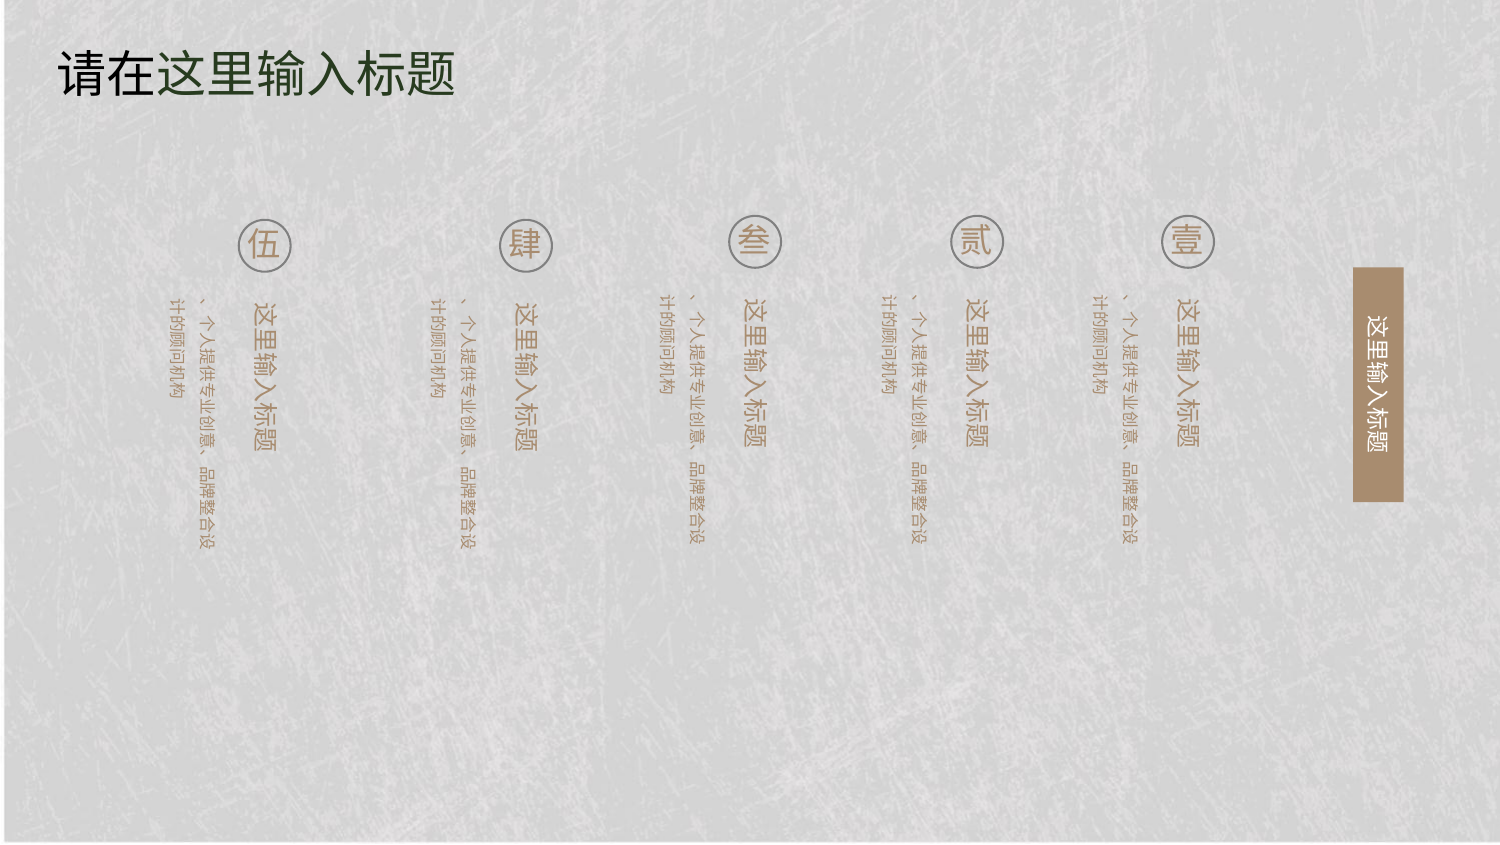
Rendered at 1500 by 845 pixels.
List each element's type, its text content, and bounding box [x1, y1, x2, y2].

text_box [944, 211, 1009, 268]
text_box 这里输入标题 [729, 293, 783, 456]
picture [0, 0, 1500, 844]
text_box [231, 215, 296, 272]
text_box 、个人提供专业创意、品牌整合设计的顾问机构 [645, 288, 730, 555]
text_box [493, 215, 558, 272]
text_box 这里输入标题 [1353, 267, 1404, 503]
text_box 、个人提供专业创意、品牌整合设计的顾问机构 [1078, 288, 1163, 555]
text_box 这里输入标题 [951, 293, 1005, 456]
text_box 、个人提供专业创意、品牌整合设计的顾问机构 [155, 292, 239, 559]
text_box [1155, 211, 1220, 268]
text_box 这里输入标题 [1162, 293, 1216, 456]
text_box 、个人提供专业创意、品牌整合设计的顾问机构 [867, 288, 952, 555]
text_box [722, 211, 787, 268]
text_box 请在这里输入标题 [45, 36, 647, 109]
text_box 这里输入标题 [239, 297, 293, 460]
text_box 、个人提供专业创意、品牌整合设计的顾问机构 [416, 292, 501, 559]
text_box 这里输入标题 [500, 297, 554, 460]
